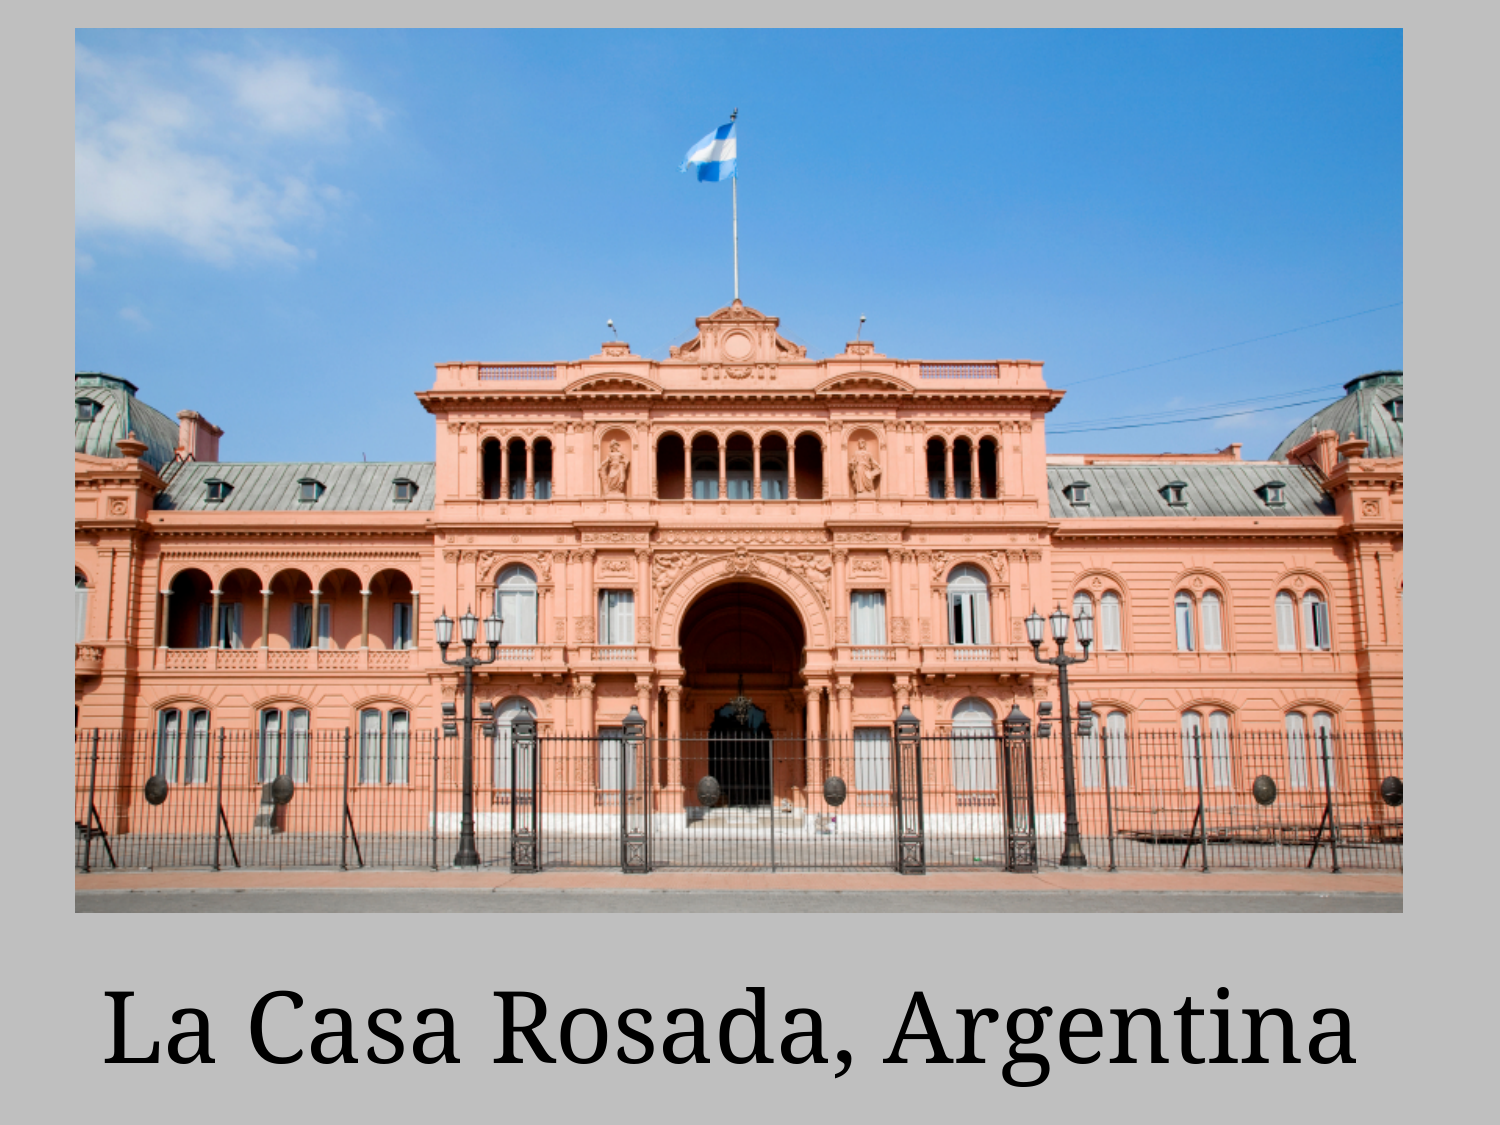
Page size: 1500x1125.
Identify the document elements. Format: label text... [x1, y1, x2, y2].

subtitle La Casa Rosada, Argentina [0, 956, 1463, 1121]
picture [74, 28, 1403, 913]
